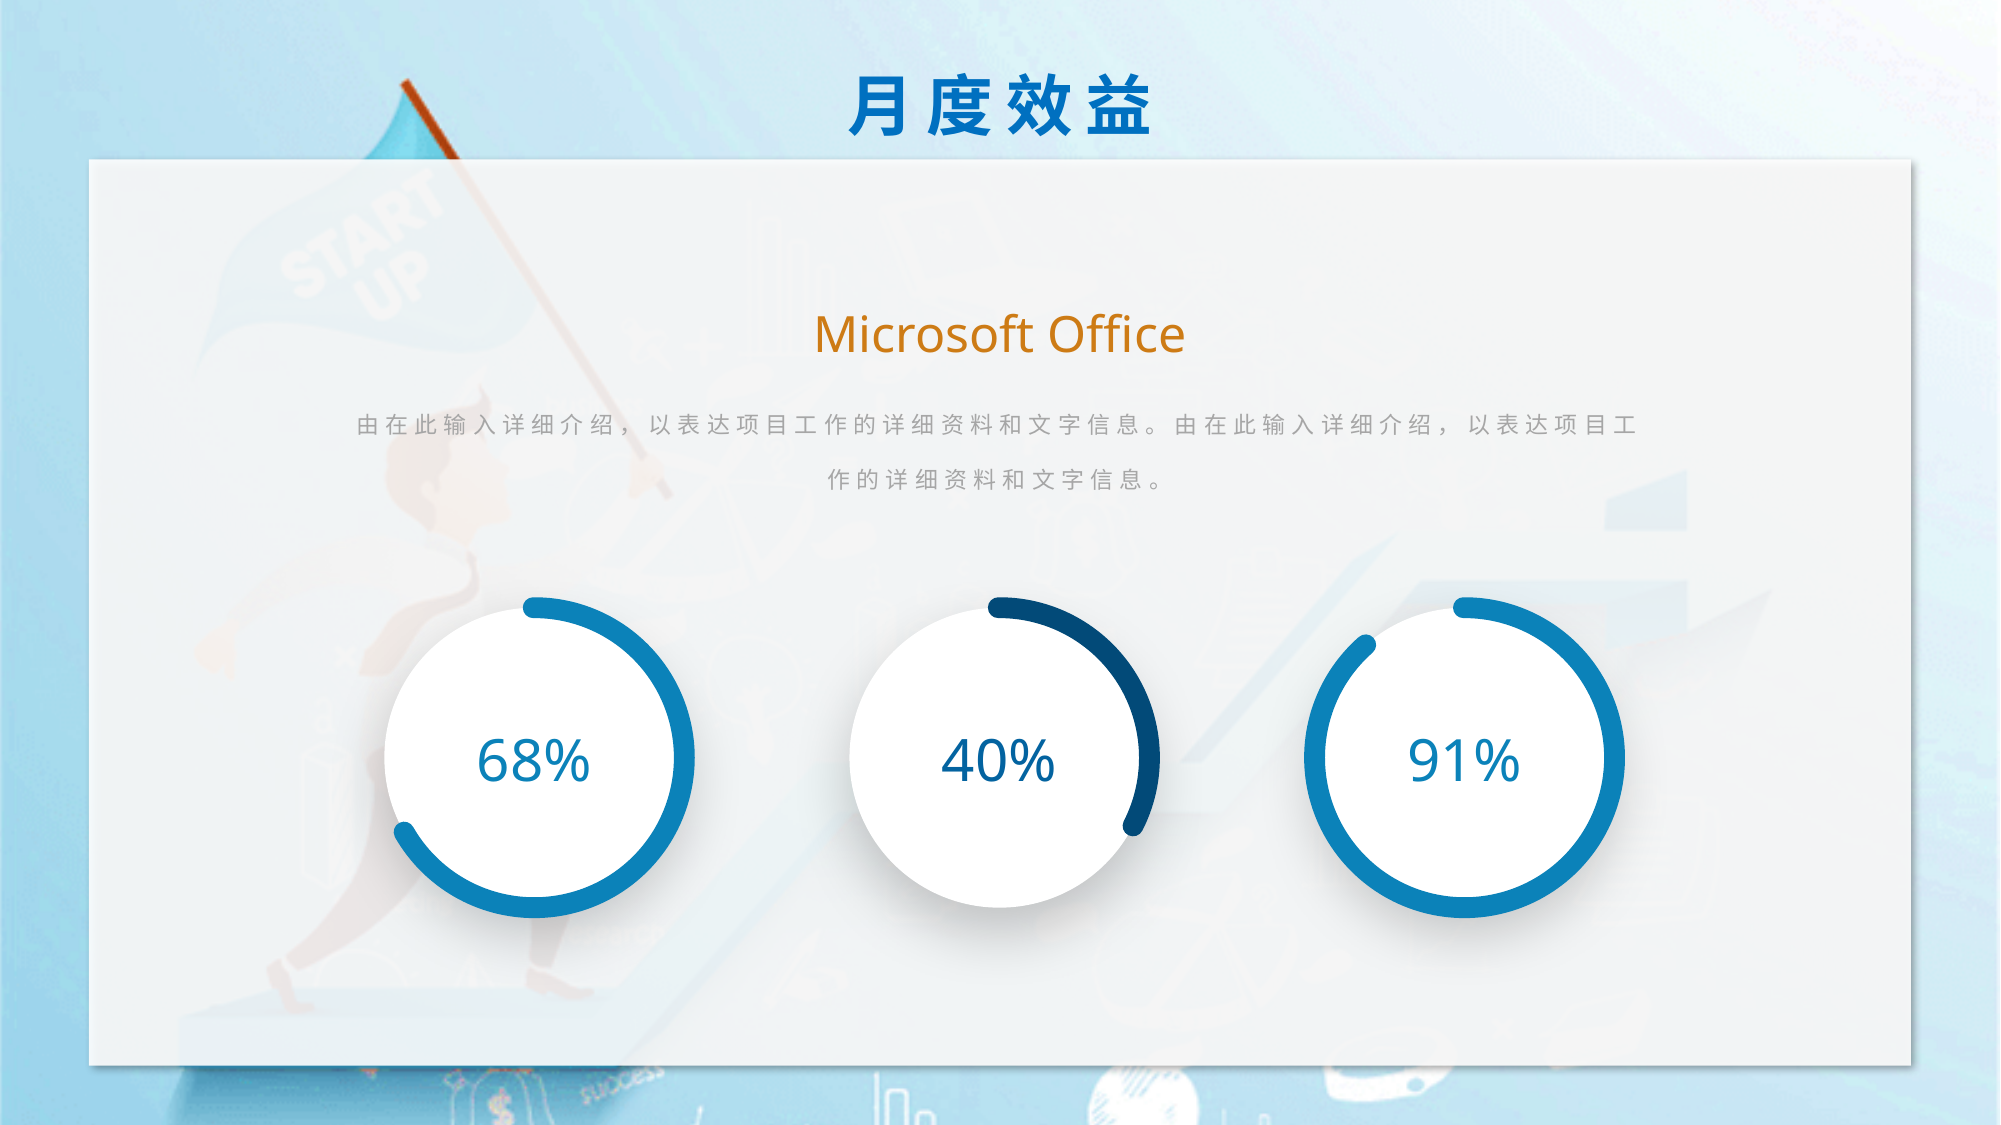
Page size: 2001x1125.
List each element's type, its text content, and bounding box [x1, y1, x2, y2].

text_box Microsoft Office [798, 294, 1202, 370]
text_box [403, 607, 685, 909]
text_box 68% [383, 606, 545, 833]
text_box 91% [1365, 606, 1475, 755]
text_box [1314, 607, 1616, 909]
text_box 由在此输入详细介绍，以表达项目工作的详细资料和文字信息。由在此输入详细介绍，以表达项目工作的详细资料和文字信息。 [337, 375, 1663, 556]
text_box [997, 607, 1150, 827]
text_box 月度效益 [732, 57, 1267, 149]
picture [0, 0, 2000, 1125]
text_box 40% [848, 606, 1135, 909]
